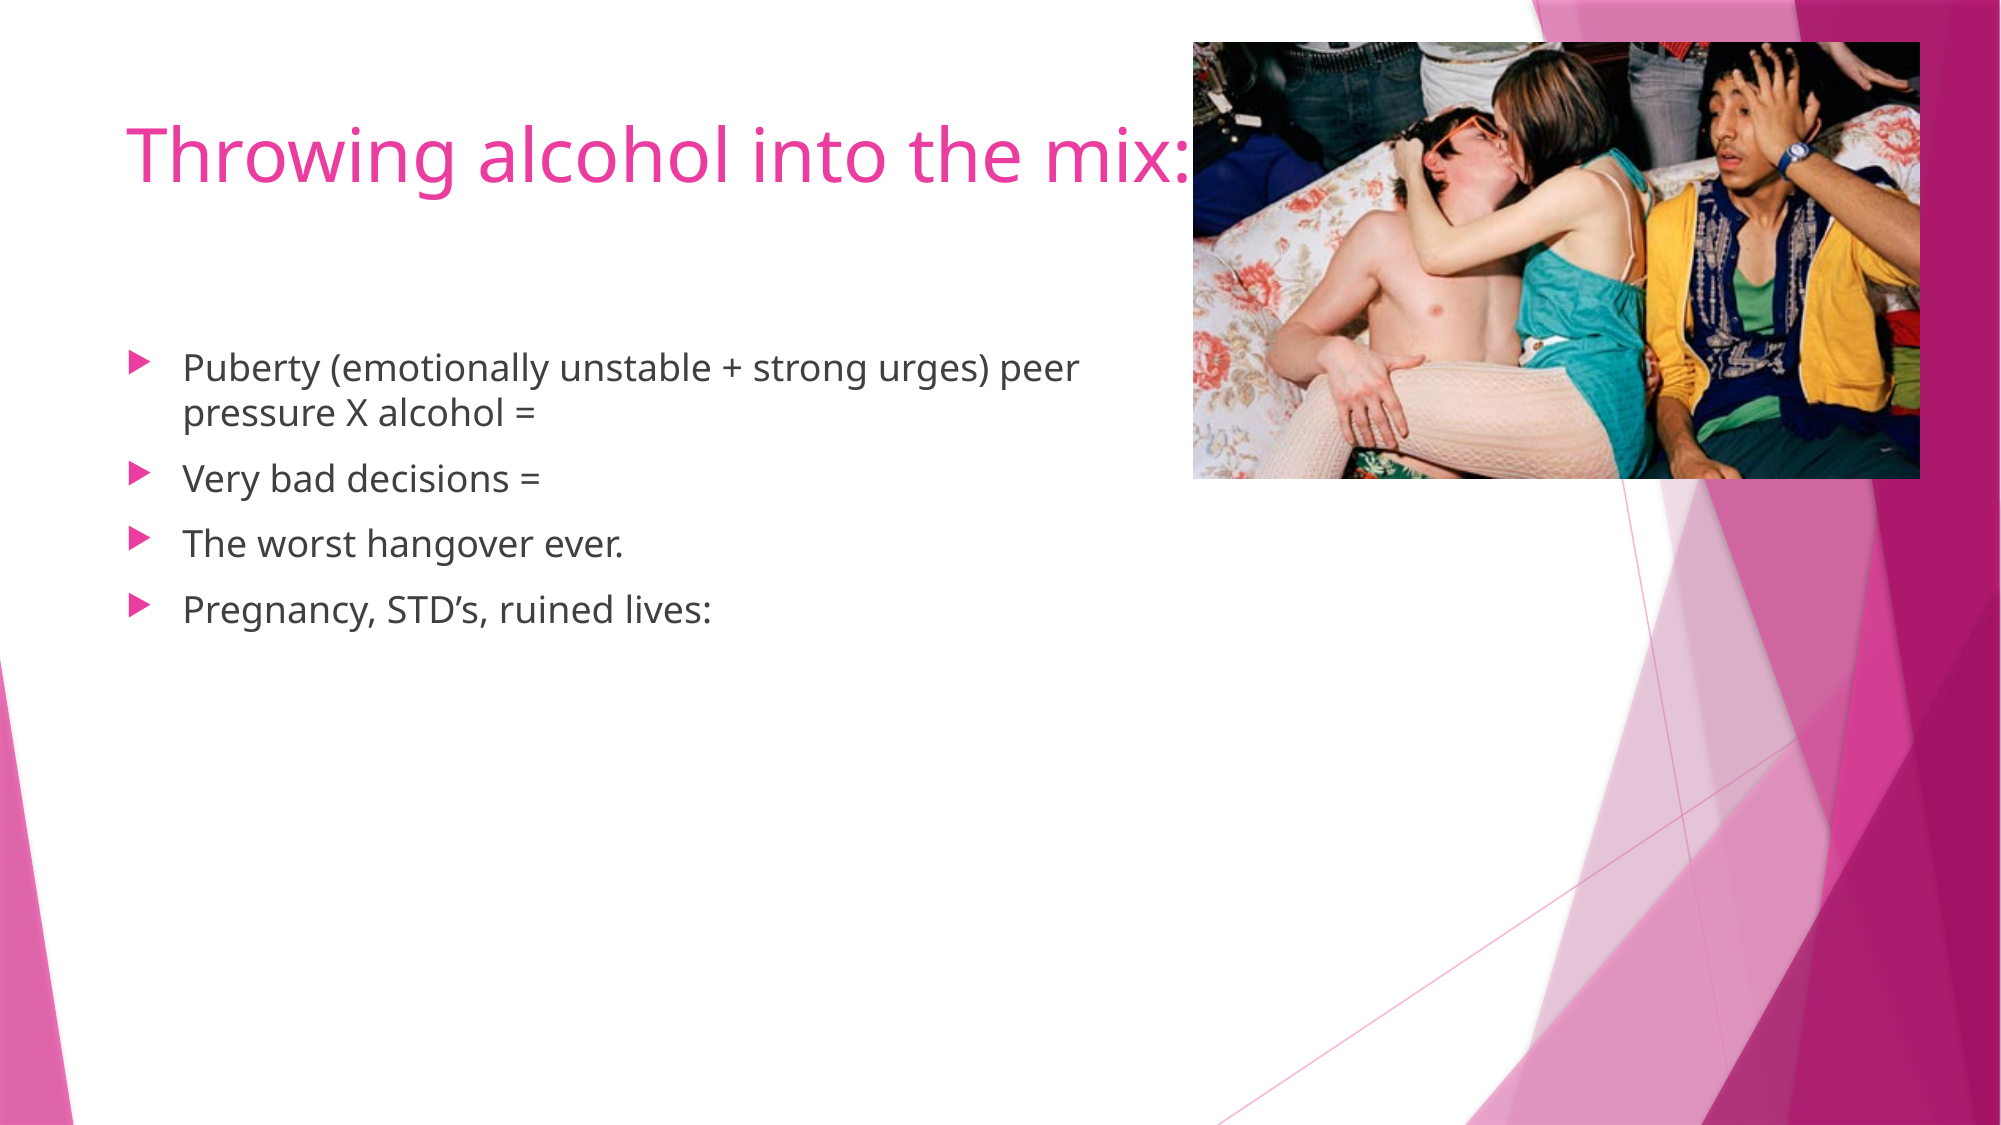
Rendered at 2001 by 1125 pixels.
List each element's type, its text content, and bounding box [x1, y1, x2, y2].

picture [1193, 42, 1921, 479]
list Puberty (emotionally unstable + strong urges) peer pressure X alcohol = Very bad decisions = The worst hangover ever. Pregnancy, STD’s, ruined lives: [111, 336, 1149, 992]
picture [1821, 471, 1830, 479]
title Throwing alcohol into the mix: [111, 99, 1188, 317]
